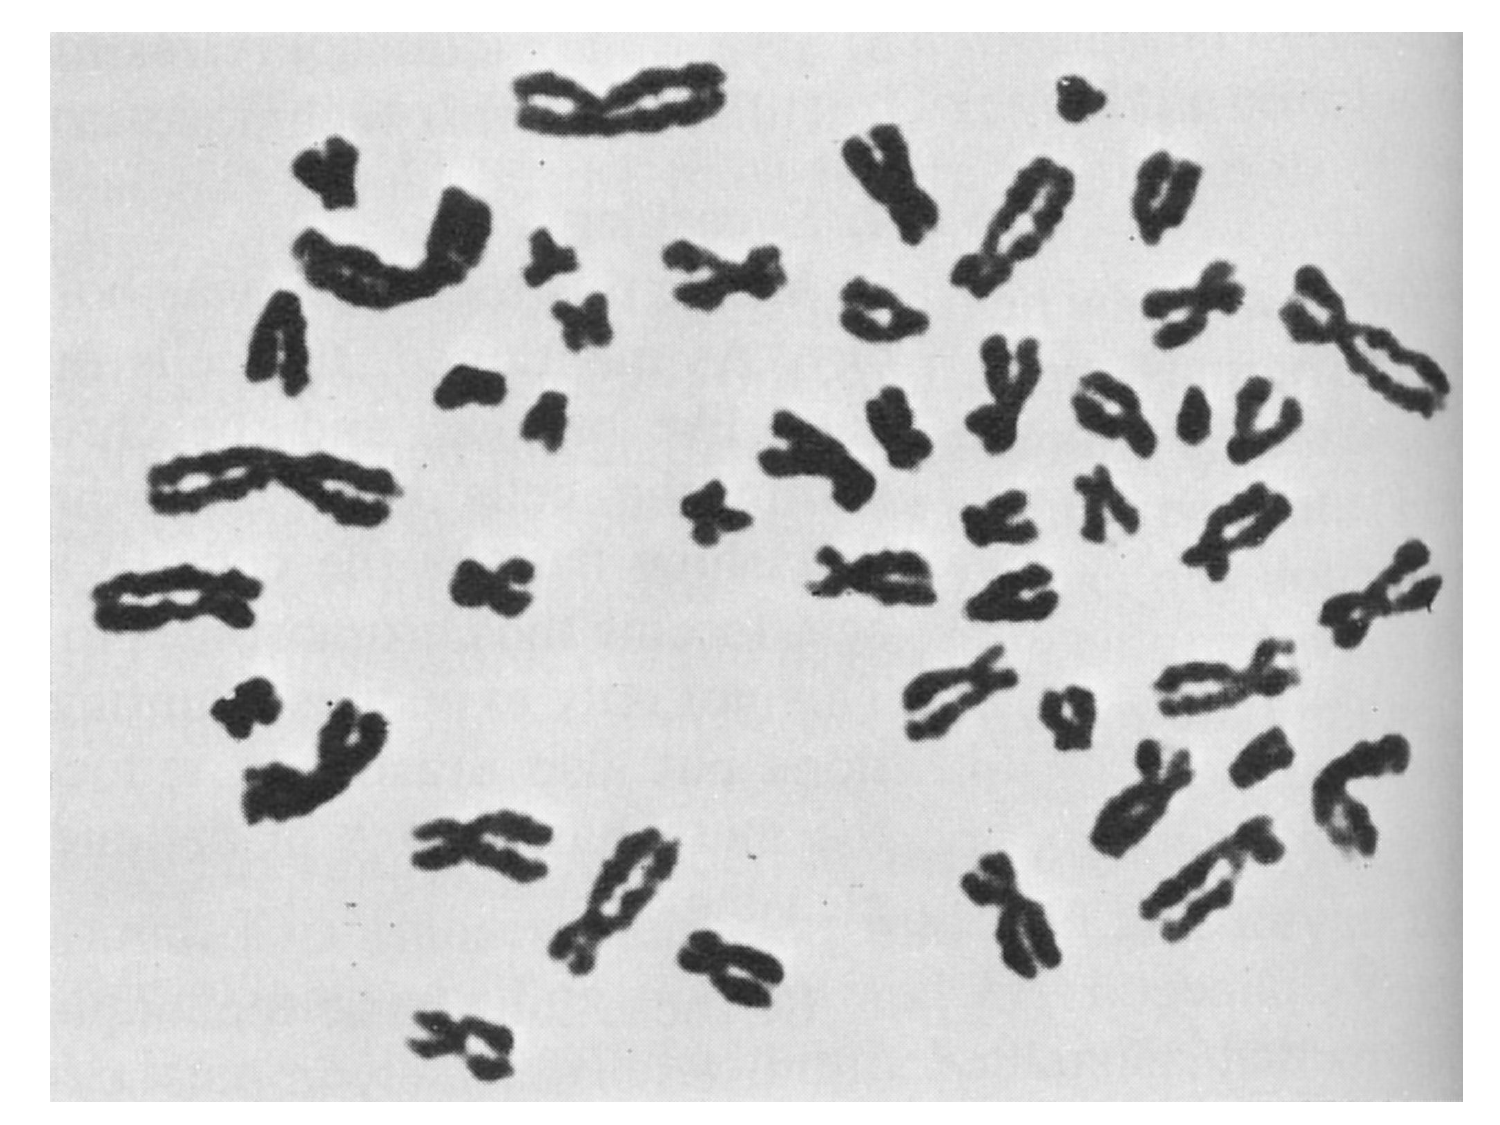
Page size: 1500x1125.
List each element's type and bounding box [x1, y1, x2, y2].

picture [49, 32, 1463, 1102]
